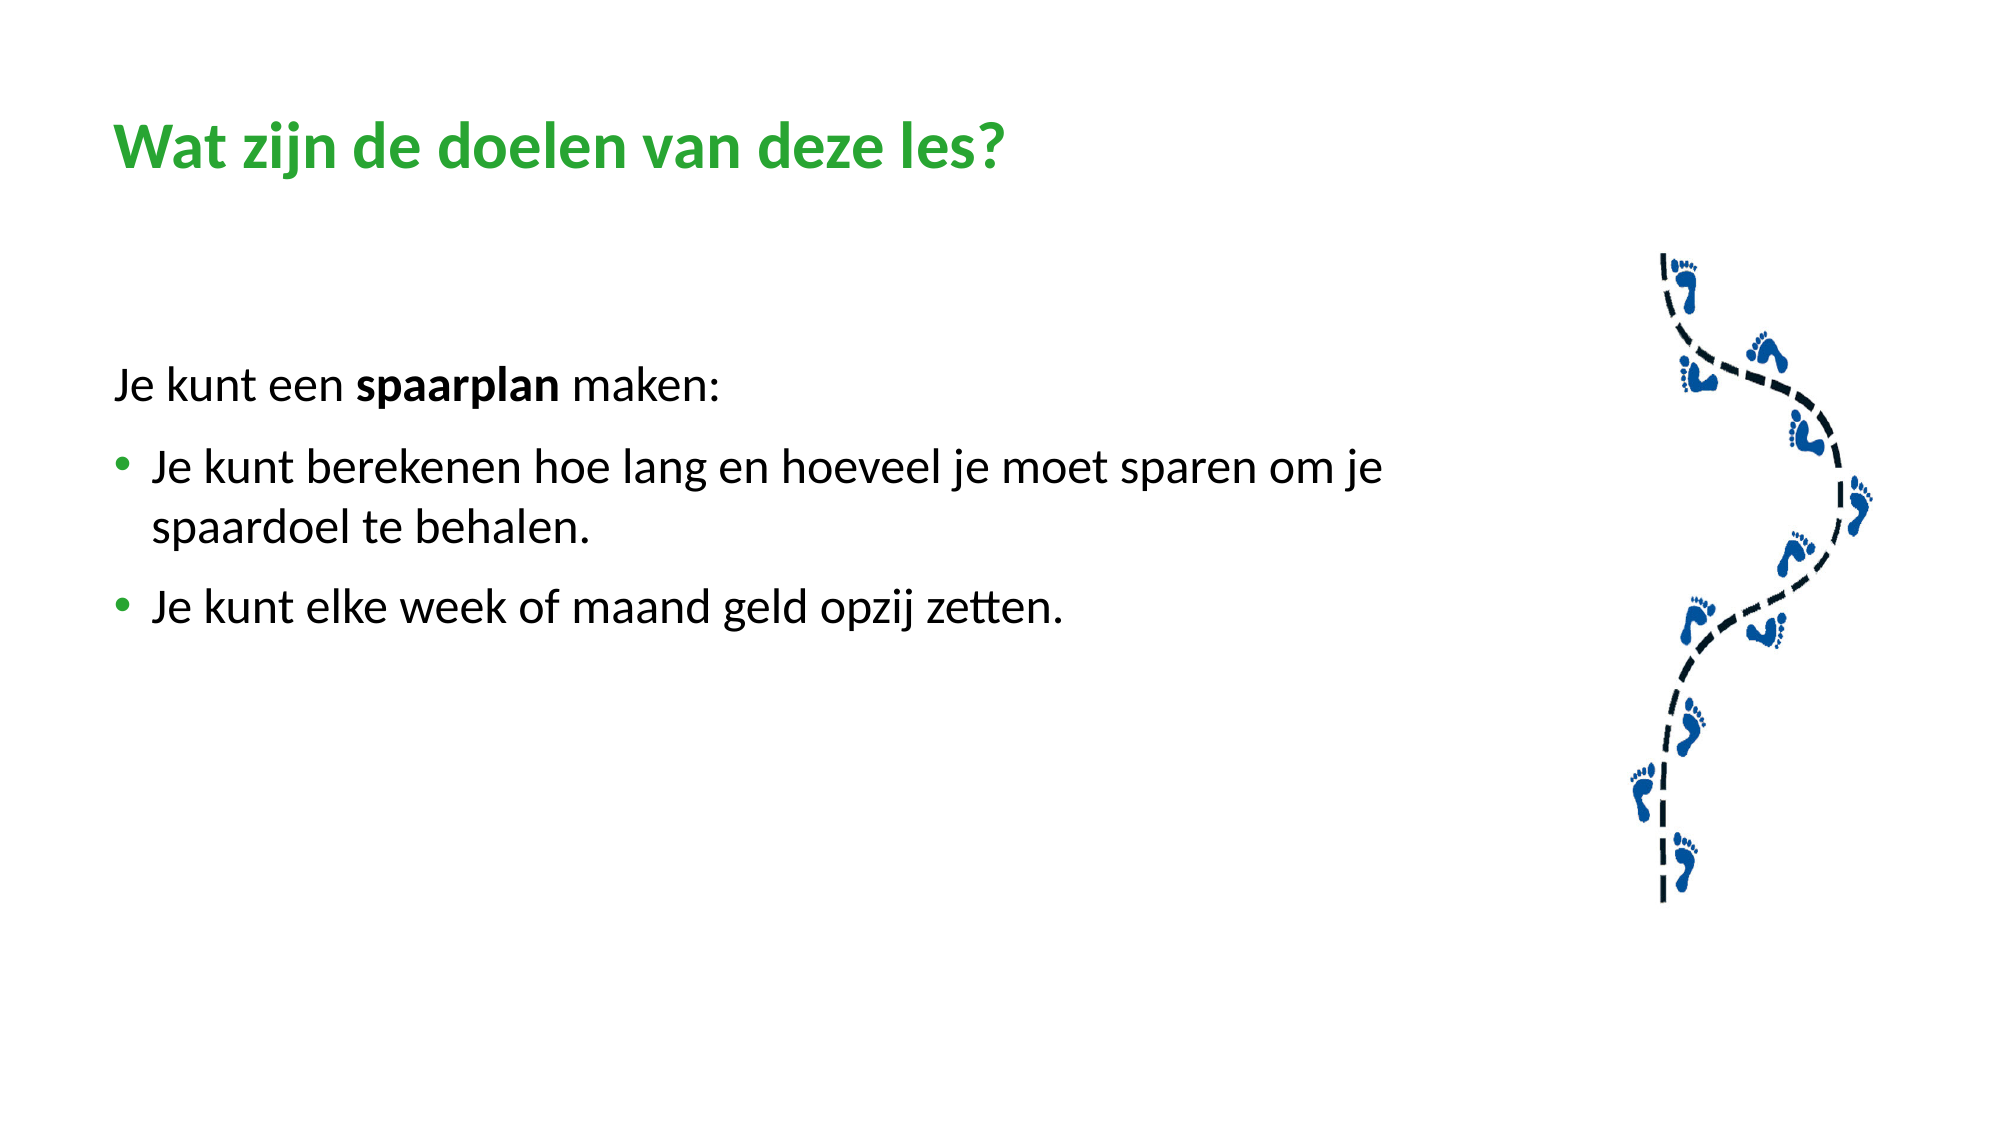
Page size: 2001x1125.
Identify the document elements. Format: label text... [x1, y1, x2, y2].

picture [1622, 237, 1880, 922]
text_box Wat zijn de doelen van deze les? Je kunt een spaarplan maken: Je kunt berekenen hoe lang en hoeveel je moet sparen om je spaardoel te behalen. Je kunt elke week of maand geld opzij zetten. [114, 101, 1566, 1049]
